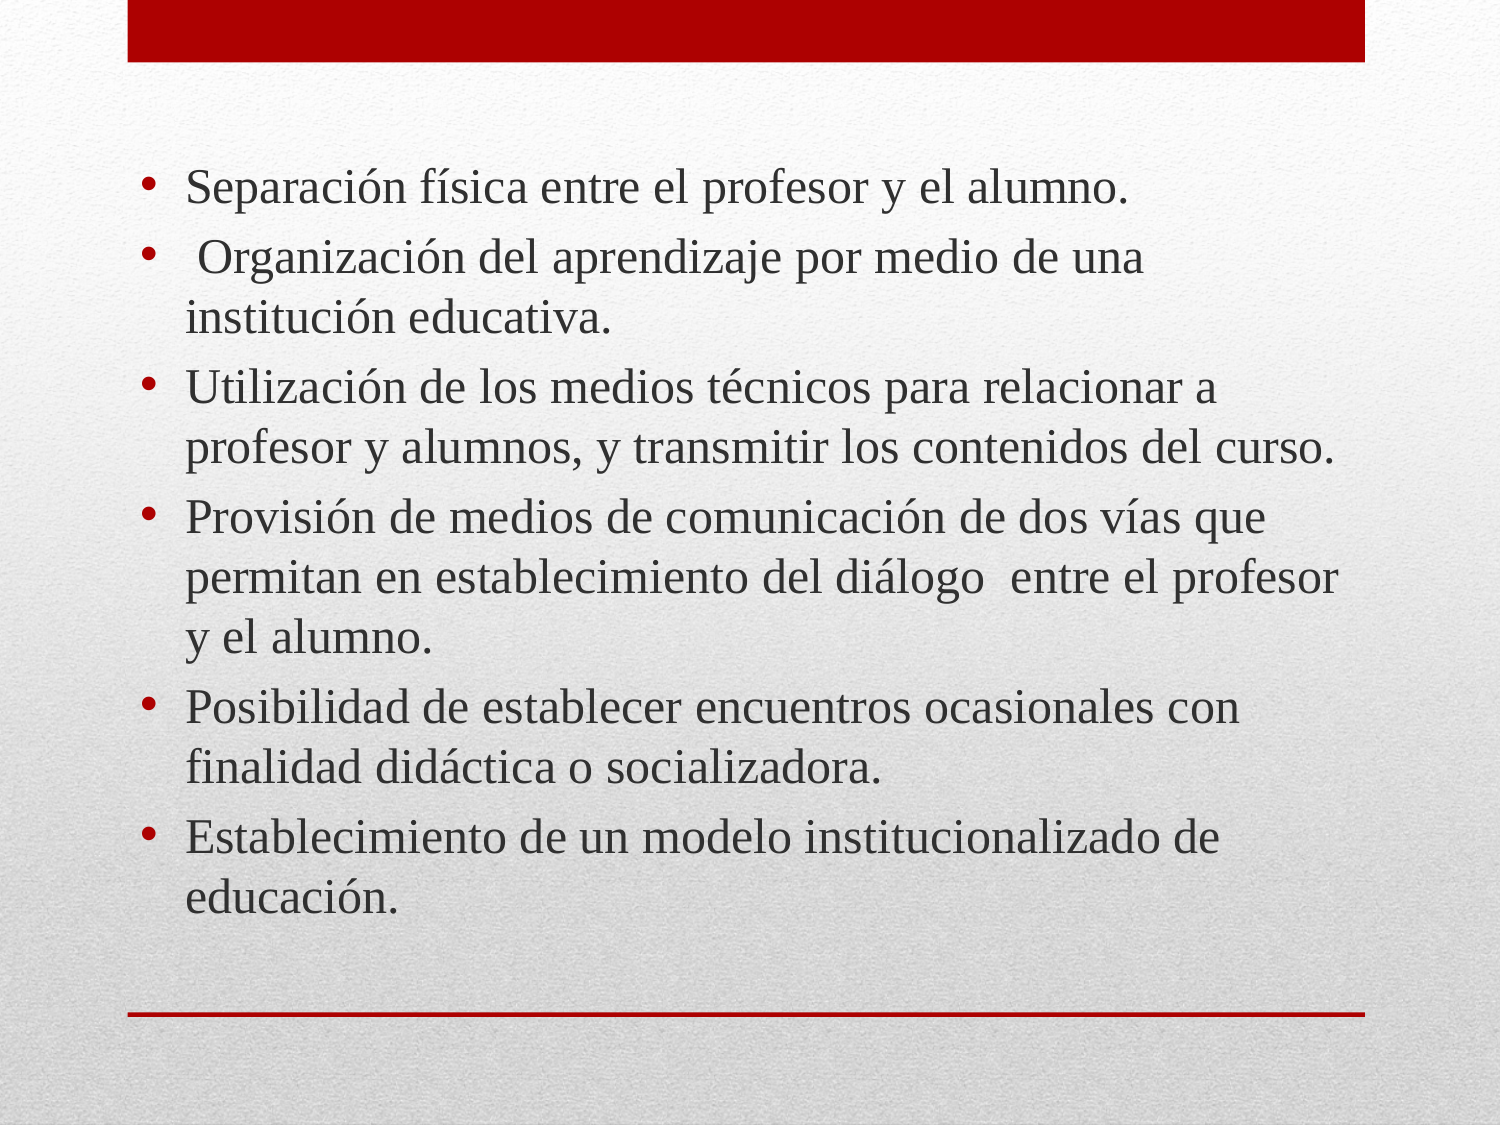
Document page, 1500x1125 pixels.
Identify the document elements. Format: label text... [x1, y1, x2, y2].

list Separación física entre el profesor y el alumno. Organización del aprendizaje por medio de una institución educativa. Utilización de los medios técnicos para relacionar a profesor y alumnos, y transmitir los contenidos del curso. Provisión de medios de comunicación de dos vías que permitan en establecimiento del diálogo entre el profesor y el alumno. Posibilidad de establecer encuentros ocasionales con finalidad didáctica o socializadora. Establecimiento de un modelo institucionalizado de educación. [125, 112, 1363, 965]
